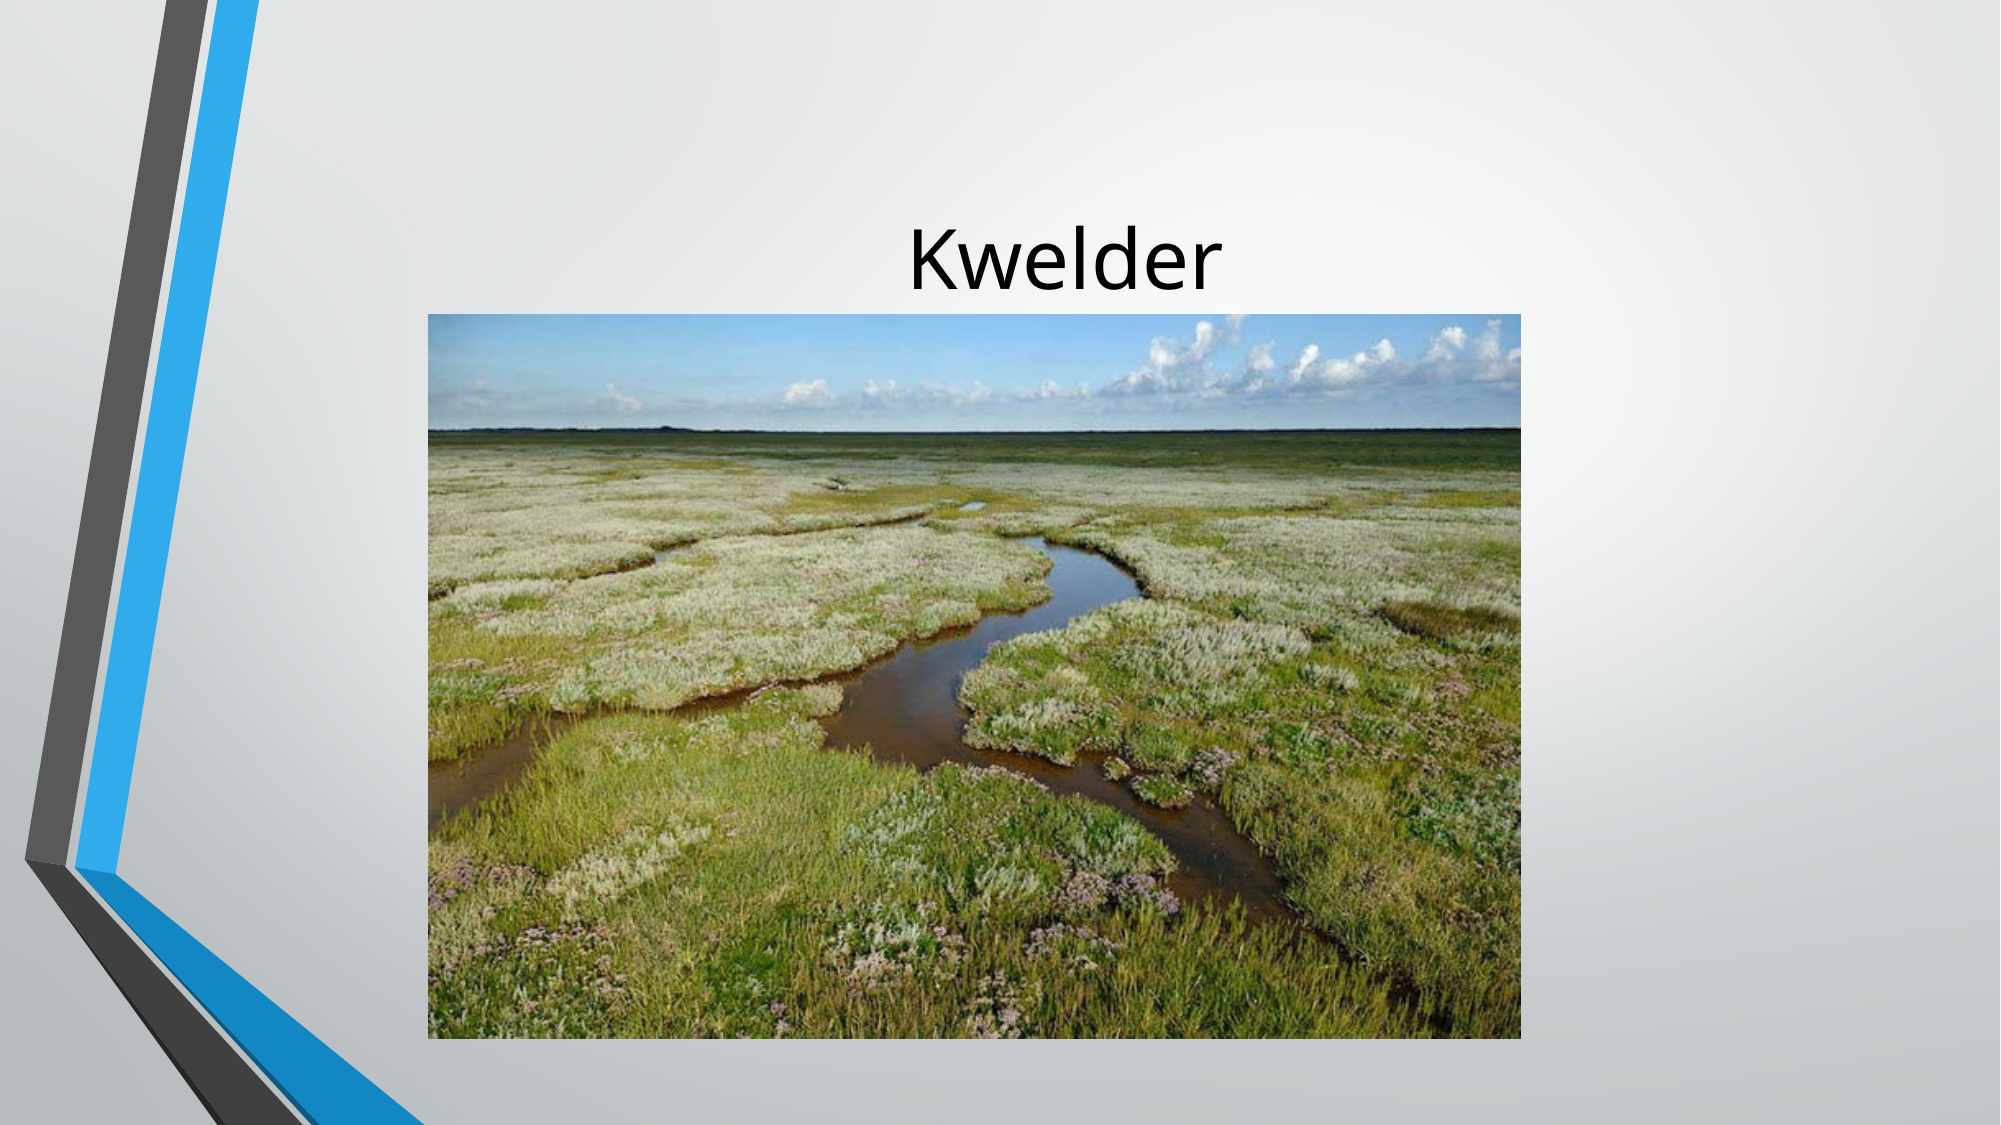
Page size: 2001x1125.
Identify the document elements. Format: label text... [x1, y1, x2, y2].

title Kwelder [243, 112, 1887, 400]
picture [428, 314, 1521, 1040]
